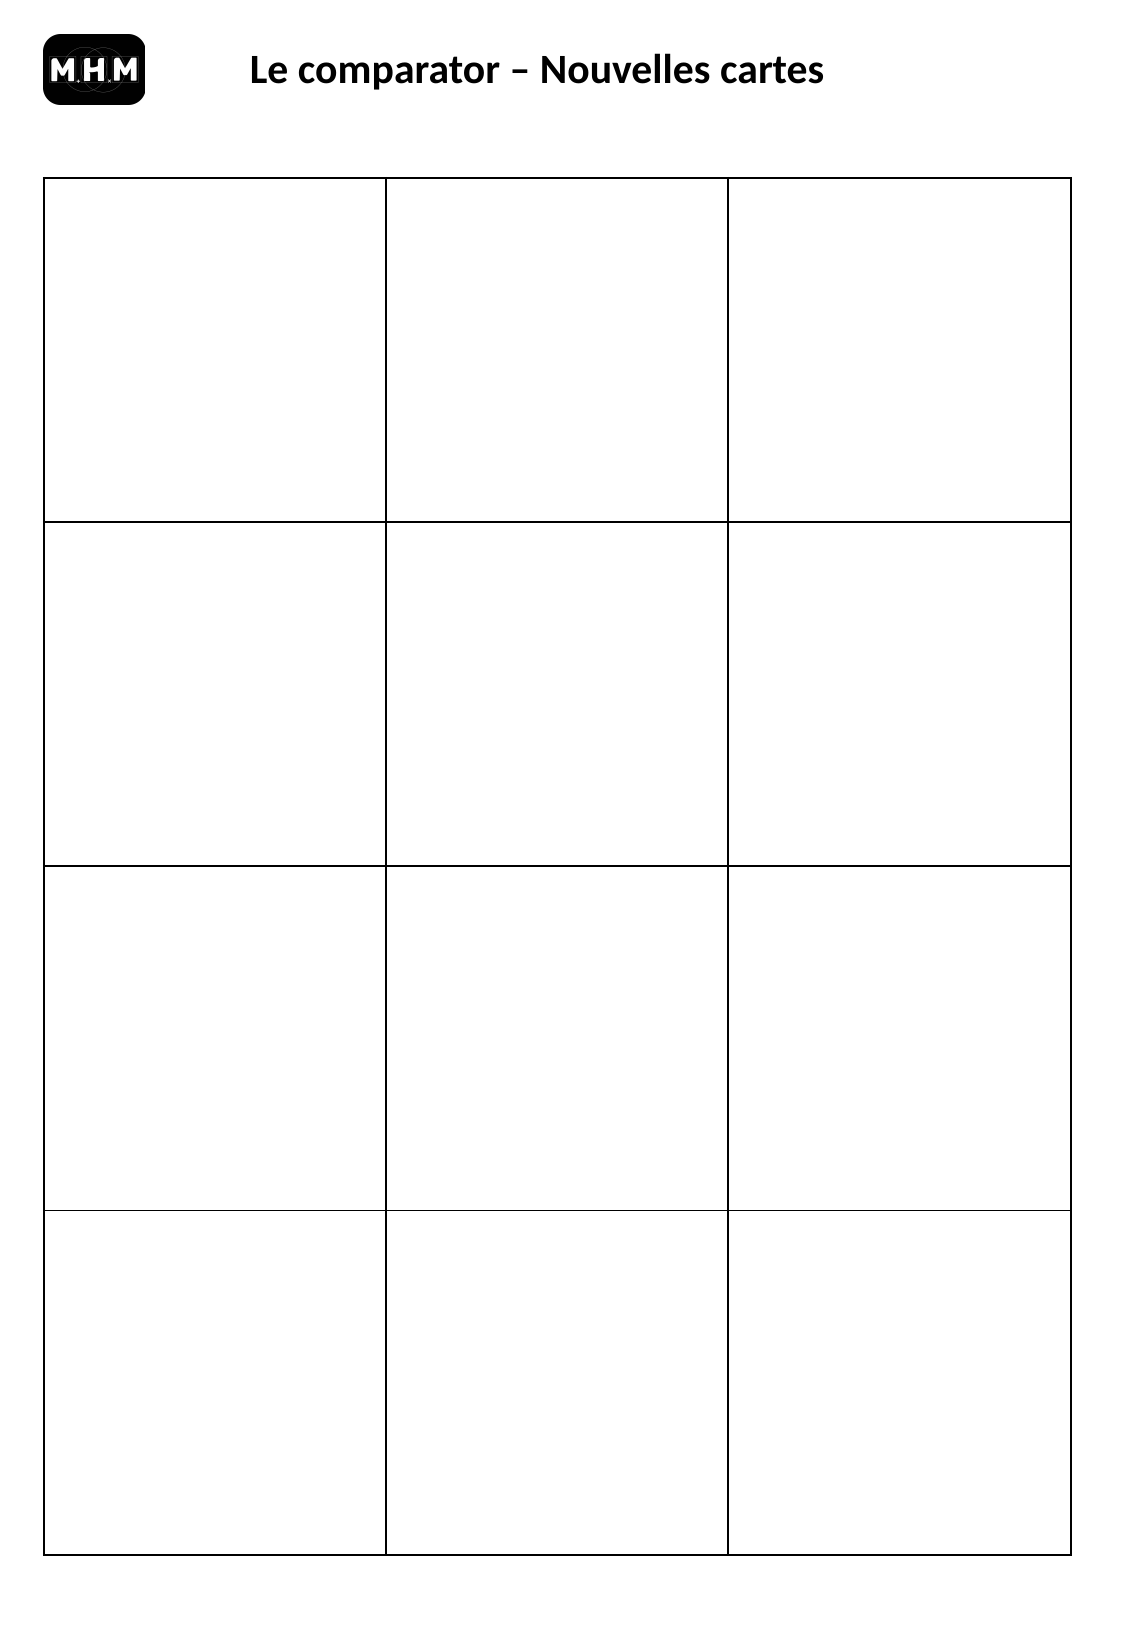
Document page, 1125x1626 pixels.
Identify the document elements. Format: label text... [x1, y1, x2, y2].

picture [43, 34, 145, 105]
text_box Le comparator – Nouvelles cartes [235, 34, 1125, 100]
